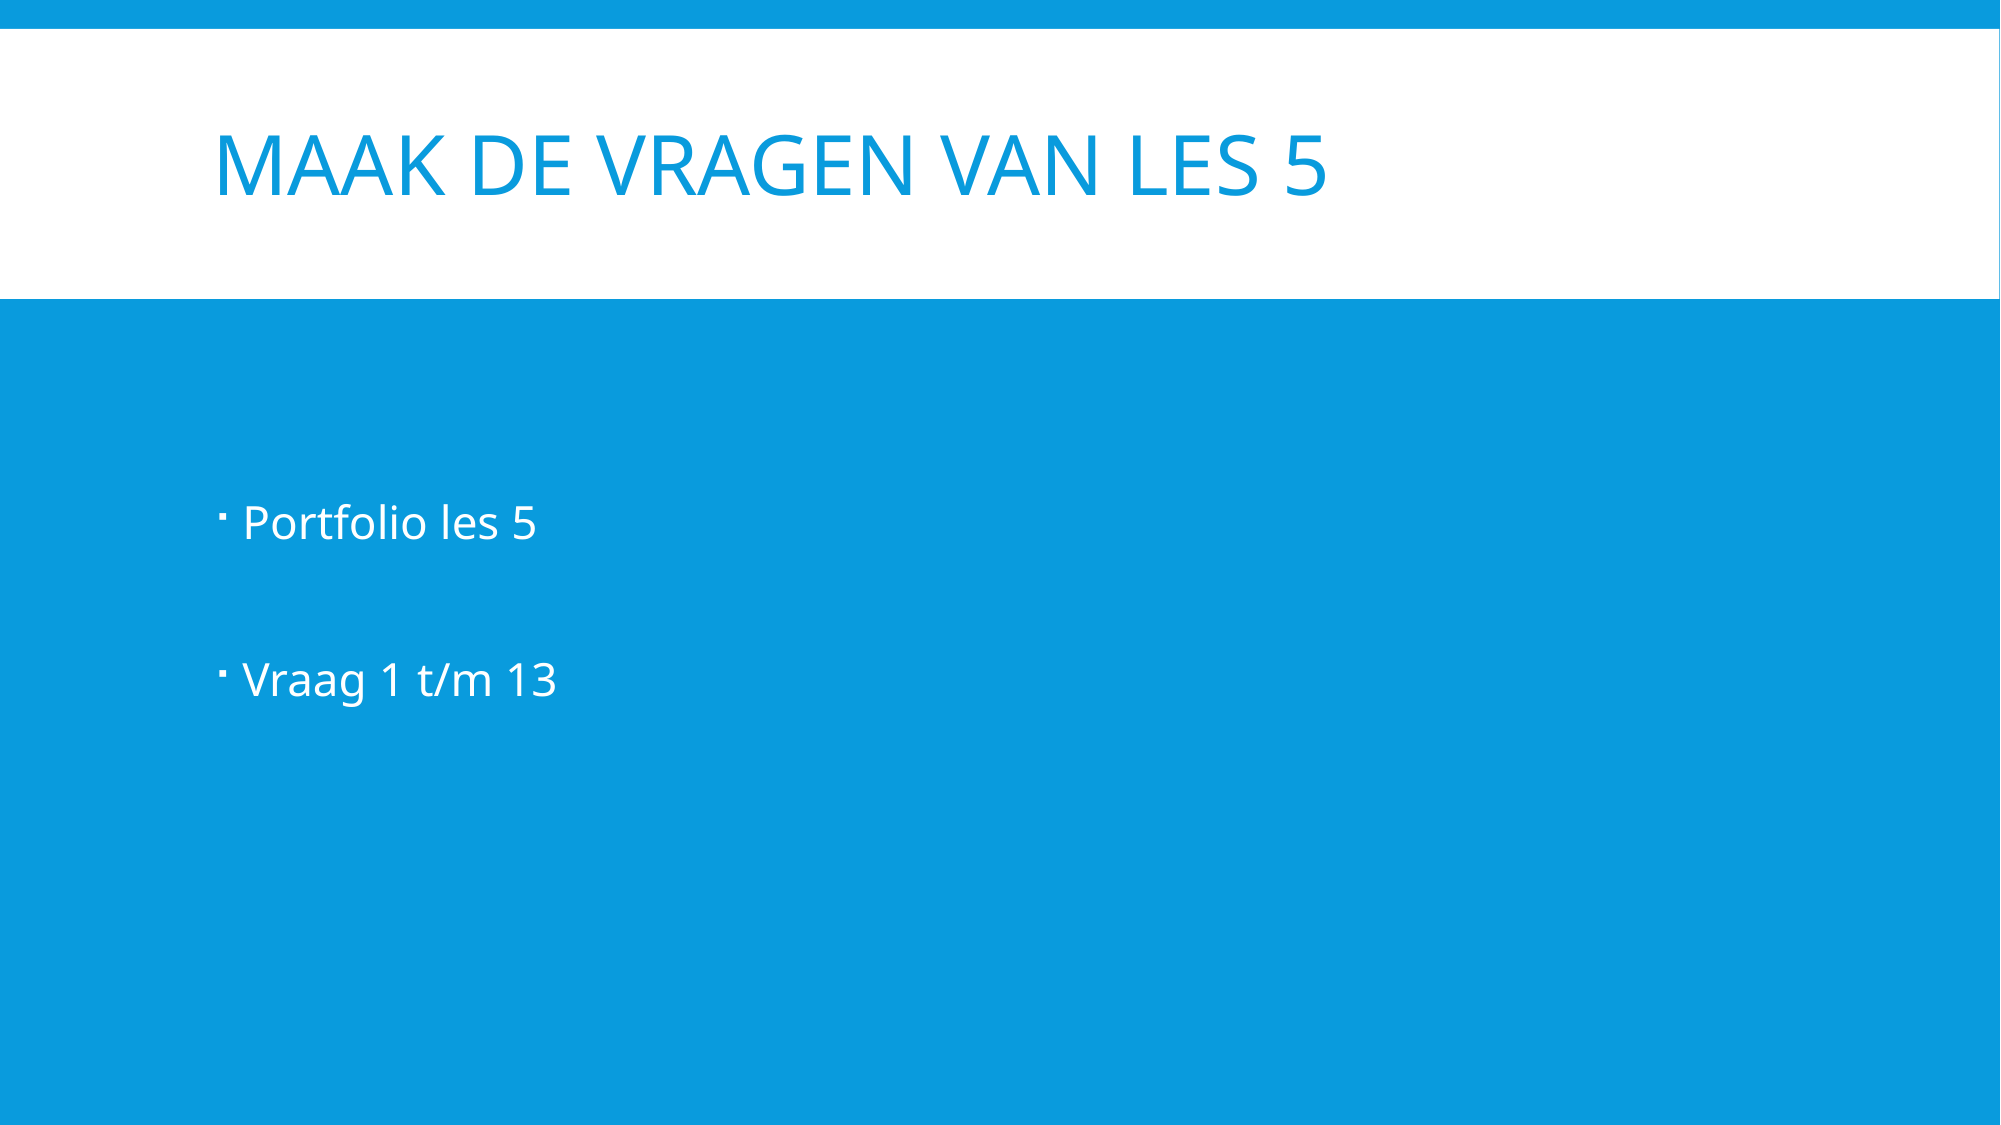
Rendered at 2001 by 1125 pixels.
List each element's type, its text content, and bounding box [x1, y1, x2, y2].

title Maak de vragen van les 5 [197, 46, 1803, 295]
list Portfolio les 5 Vraag 1 t/m 13 [197, 329, 1803, 1020]
